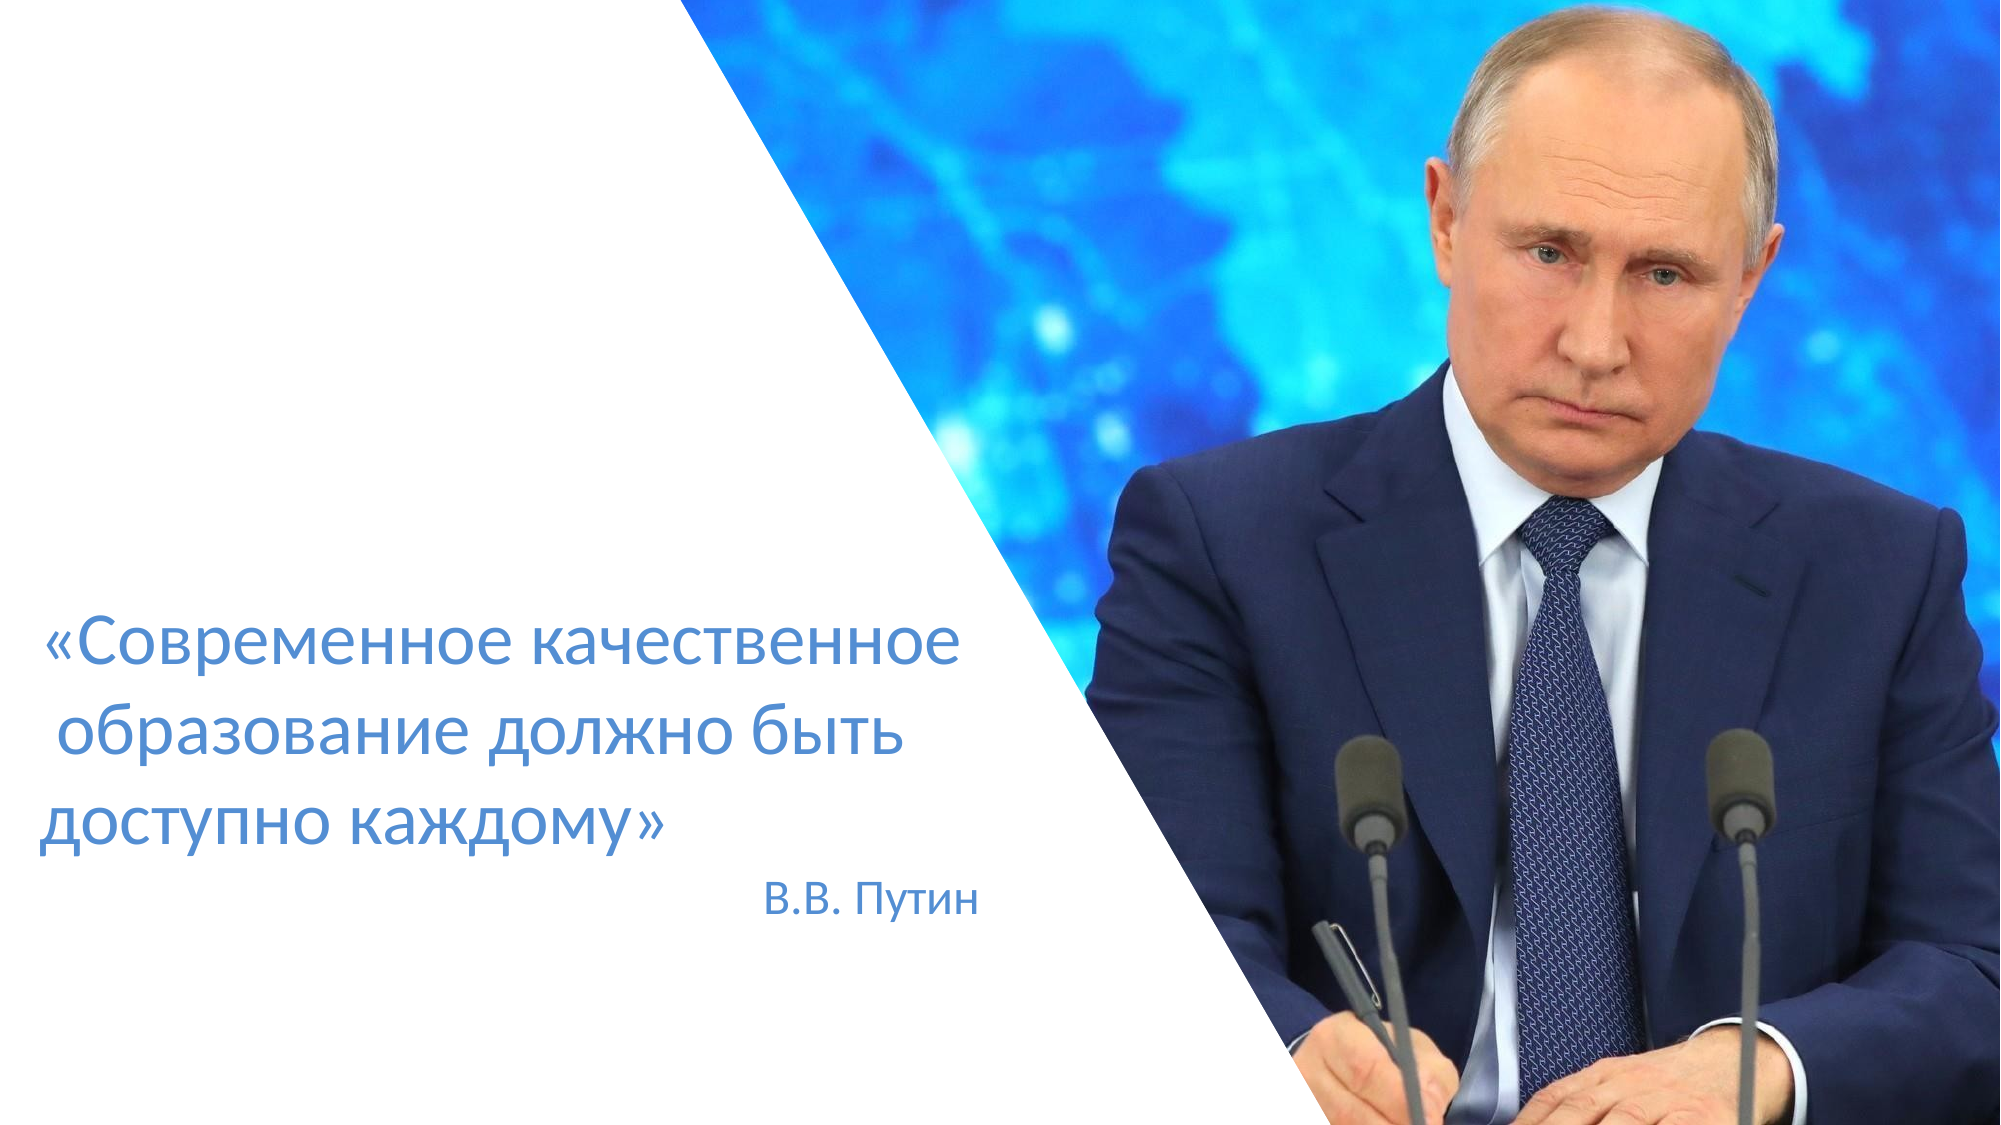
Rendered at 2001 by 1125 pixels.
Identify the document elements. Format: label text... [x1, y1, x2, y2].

text_box «Современное качественное образование должно быть доступно каждому» В.В. Путин [37, 587, 182, 925]
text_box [188, 0, 2000, 1125]
